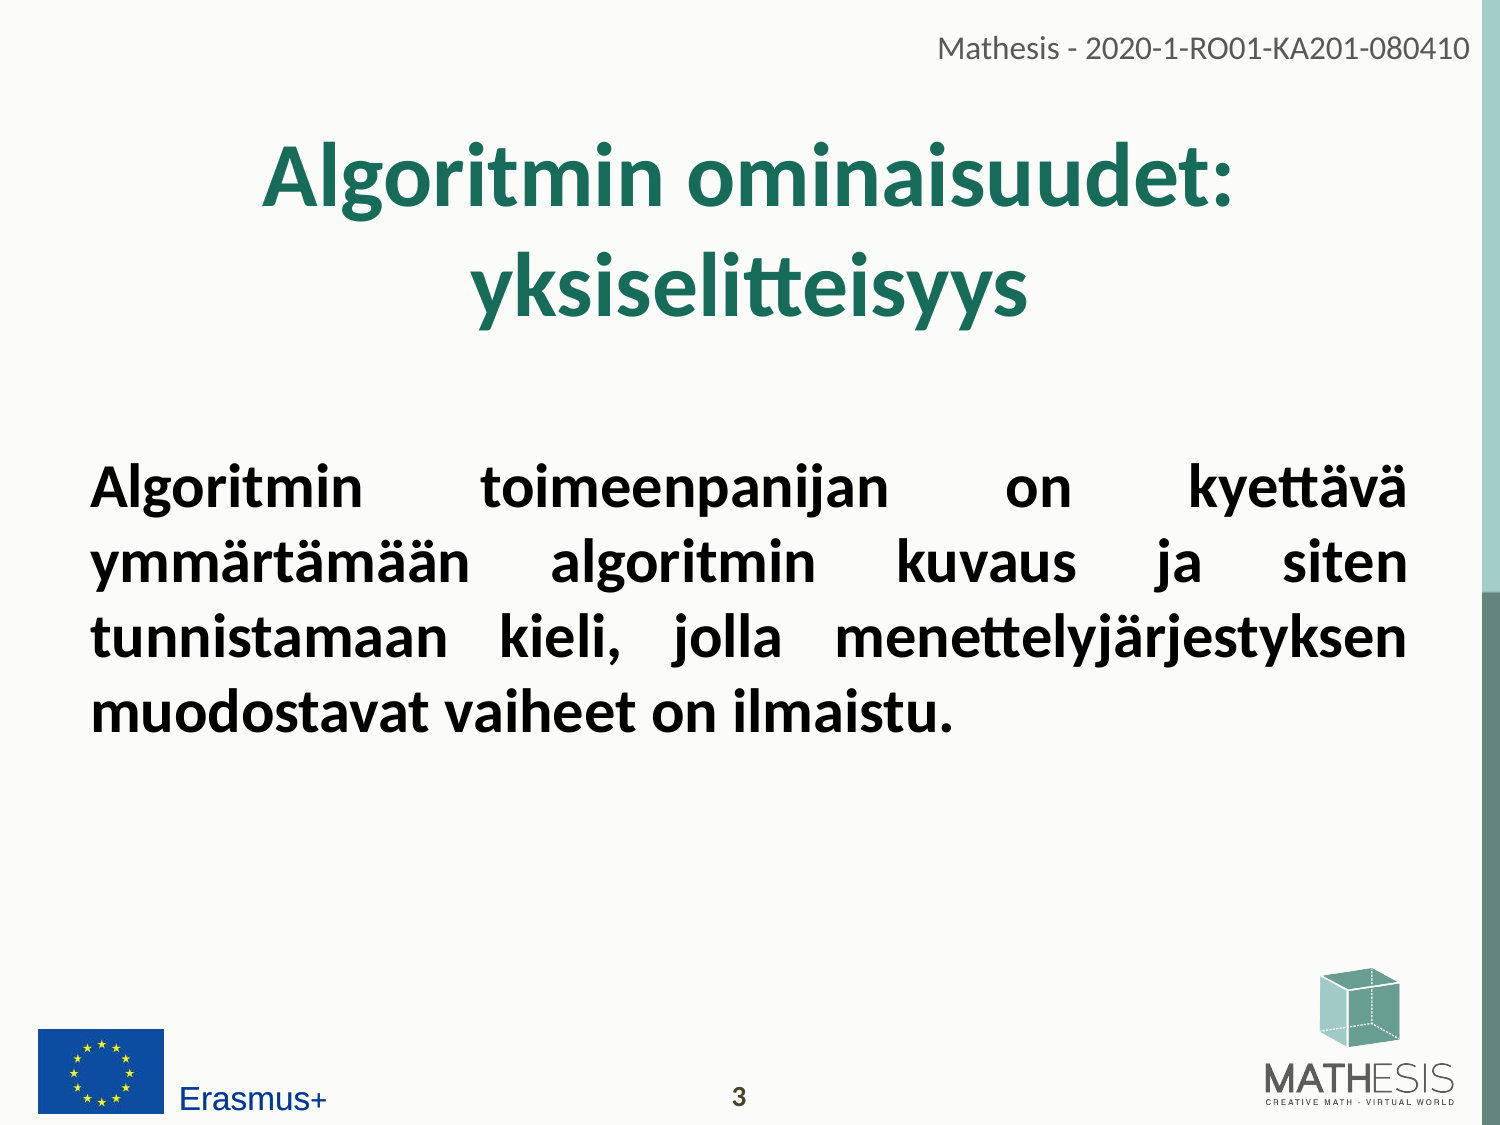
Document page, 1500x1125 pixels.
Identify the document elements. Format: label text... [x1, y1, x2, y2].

picture [38, 1029, 164, 1114]
list Algoritmin toimeenpanijan on kyettävä ymmärtämään algoritmin kuvaus ja siten tunnistamaan kieli, jolla menettelyjärjestyksen muodostavat vaiheet on ilmaistu. [75, 437, 1425, 799]
title Algoritmin ominaisuudet: yksiselitteisyys [75, 107, 1425, 349]
